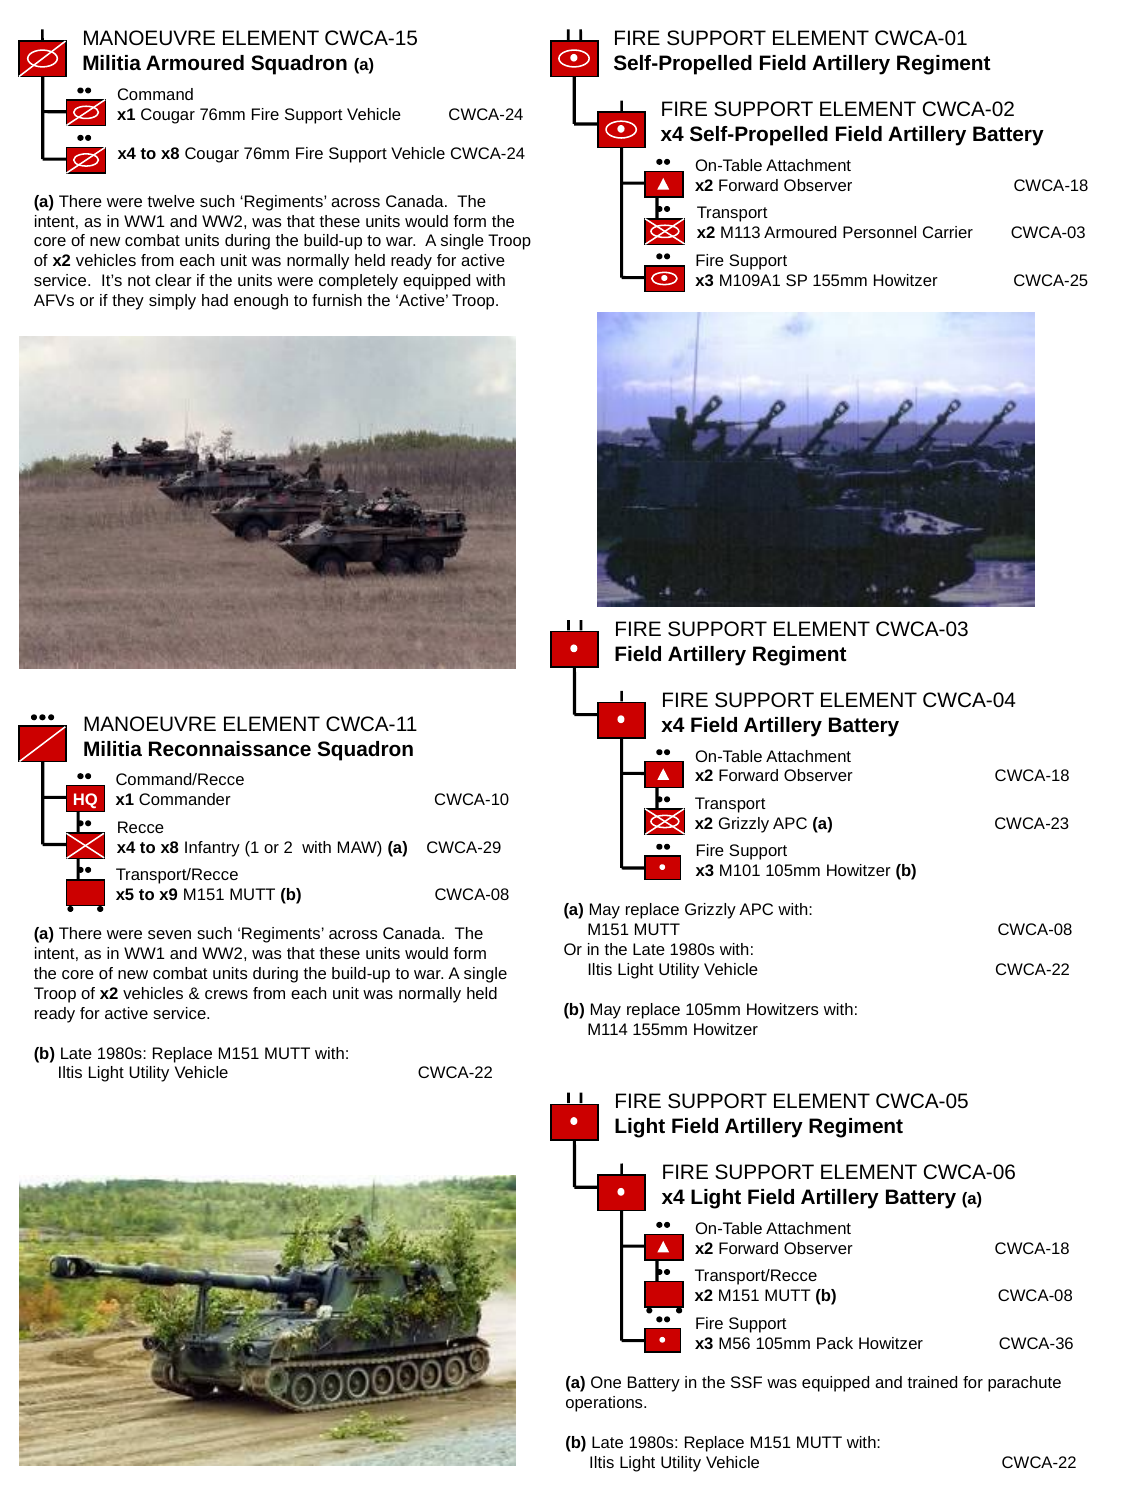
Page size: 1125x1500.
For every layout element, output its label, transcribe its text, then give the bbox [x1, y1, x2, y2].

text_box Recce x4 to x8 Infantry (1 or 2 with MAW) (a) CWCA-29 [102, 809, 517, 864]
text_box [550, 631, 598, 668]
text_box Fire Support x3 M101 105mm Howitzer (b) [680, 832, 932, 888]
picture [597, 312, 1035, 608]
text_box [78, 773, 91, 779]
text_box On-Table Attachment x2 Forward Observer CWCA-18 [680, 147, 1104, 203]
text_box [66, 785, 105, 812]
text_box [550, 1104, 598, 1140]
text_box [66, 832, 105, 859]
text_box FIRE SUPPORT ELEMENT CWCA-04 x4 Field Artillery Battery [646, 679, 1031, 744]
text_box Transport/Recce x5 to x9 M151 MUTT (b) CWCA-08 [101, 856, 525, 911]
text_box (a) May replace Grizzly APC with: M151 MUTT CWCA-08 Or in the Late 1980s with: Iltis Light Utility Vehicle CWCA-22 (b) May replace 105mm Howitzers with: M114 155mm Howitzer [548, 891, 1089, 1047]
text_box FIRE SUPPORT ELEMENT CWCA-03 Field Artillery Regiment [599, 608, 984, 673]
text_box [657, 749, 670, 755]
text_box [597, 112, 645, 148]
picture [18, 1175, 516, 1466]
text_box FIRE SUPPORT ELEMENT CWCA-02 x4 Self-Propelled Field Artillery Battery [645, 88, 1059, 154]
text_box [31, 715, 54, 720]
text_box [18, 41, 67, 77]
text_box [644, 218, 685, 245]
picture [18, 336, 516, 669]
text_box x4 to x8 Cougar 76mm Fire Support Vehicle CWCA-24 [102, 135, 541, 171]
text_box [657, 159, 670, 165]
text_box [644, 855, 681, 880]
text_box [66, 147, 106, 174]
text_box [657, 844, 670, 849]
text_box On-Table Attachment x2 Forward Observer CWCA-18 [680, 1210, 1086, 1257]
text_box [78, 821, 91, 826]
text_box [597, 1175, 645, 1211]
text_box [657, 206, 670, 212]
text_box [657, 797, 670, 802]
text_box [597, 702, 645, 738]
text_box MANOEUVRE ELEMENT CWCA-15 Militia Armoured Squadron (a) [67, 17, 433, 83]
text_box Transport/Recce x2 M151 MUTT (b) CWCA-08 [679, 1257, 1088, 1313]
text_box MANOEUVRE ELEMENT CWCA-11 Militia Reconnaissance Squadron [68, 702, 432, 768]
text_box Transport x2 M113 Armoured Personnel Carrier CWCA-03 [682, 203, 1102, 242]
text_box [657, 1317, 670, 1322]
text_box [78, 867, 91, 873]
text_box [644, 1328, 681, 1353]
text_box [66, 879, 105, 912]
text_box (a) One Battery in the SSF was equipped and trained for parachute operations. (b) Late 1980s: Replace M151 MUTT with: Iltis Light Utility Vehicle CWCA-22 [550, 1364, 1106, 1479]
text_box FIRE SUPPORT ELEMENT CWCA-06 x4 Light Field Artillery Battery (a) [646, 1151, 1031, 1217]
text_box (a) There were twelve such ‘Regiments’ across Canada. The intent, as in WW1 and WW2, was that these units would form the core of new combat units during the build-up to war. A single Troop of x2 vehicles from each unit was normally held ready for active service. It’s not clear if the units were completely equipped with AFVs or if they simply had enough to furnish the ‘Active’ Troop. [19, 183, 551, 318]
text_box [645, 1281, 684, 1313]
text_box FIRE SUPPORT ELEMENT CWCA-05 Light Field Artillery Regiment [599, 1080, 984, 1146]
text_box On-Table Attachment x2 Forward Observer CWCA-18 [680, 737, 1086, 793]
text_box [644, 761, 684, 788]
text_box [657, 1269, 670, 1275]
text_box Fire Support x3 M109A1 SP 155mm Howitzer CWCA-25 [680, 242, 1104, 297]
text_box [644, 808, 685, 835]
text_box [568, 29, 581, 40]
text_box Command/Recce x1 Commander CWCA-10 [100, 761, 525, 817]
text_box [78, 135, 91, 141]
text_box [550, 41, 598, 77]
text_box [657, 254, 670, 259]
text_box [644, 1234, 684, 1261]
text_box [568, 619, 581, 631]
text_box Command x1 Cougar 76mm Fire Support Vehicle CWCA-24 [102, 76, 540, 132]
text_box [18, 726, 67, 762]
text_box (a) There were seven such ‘Regiments’ across Canada. The intent, as in WW1 and WW2, was that these units would form the core of new combat units during the build-up to war. A single Troop of x2 vehicles & crews from each unit was normally held ready for active service. (b) Late 1980s: Replace M151 MUTT with: Iltis Light Utility Vehicle CWCA-22 [19, 915, 528, 1090]
text_box FIRE SUPPORT ELEMENT CWCA-01 Self-Propelled Field Artillery Regiment [598, 17, 1006, 83]
text_box Transport x2 Grizzly APC (a) CWCA-23 [680, 793, 1085, 840]
text_box Fire Support x3 M56 105mm Pack Howitzer CWCA-36 [680, 1305, 1090, 1360]
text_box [568, 1092, 581, 1104]
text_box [644, 265, 685, 292]
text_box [657, 1222, 670, 1228]
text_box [66, 99, 106, 126]
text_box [78, 88, 91, 93]
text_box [644, 171, 684, 198]
